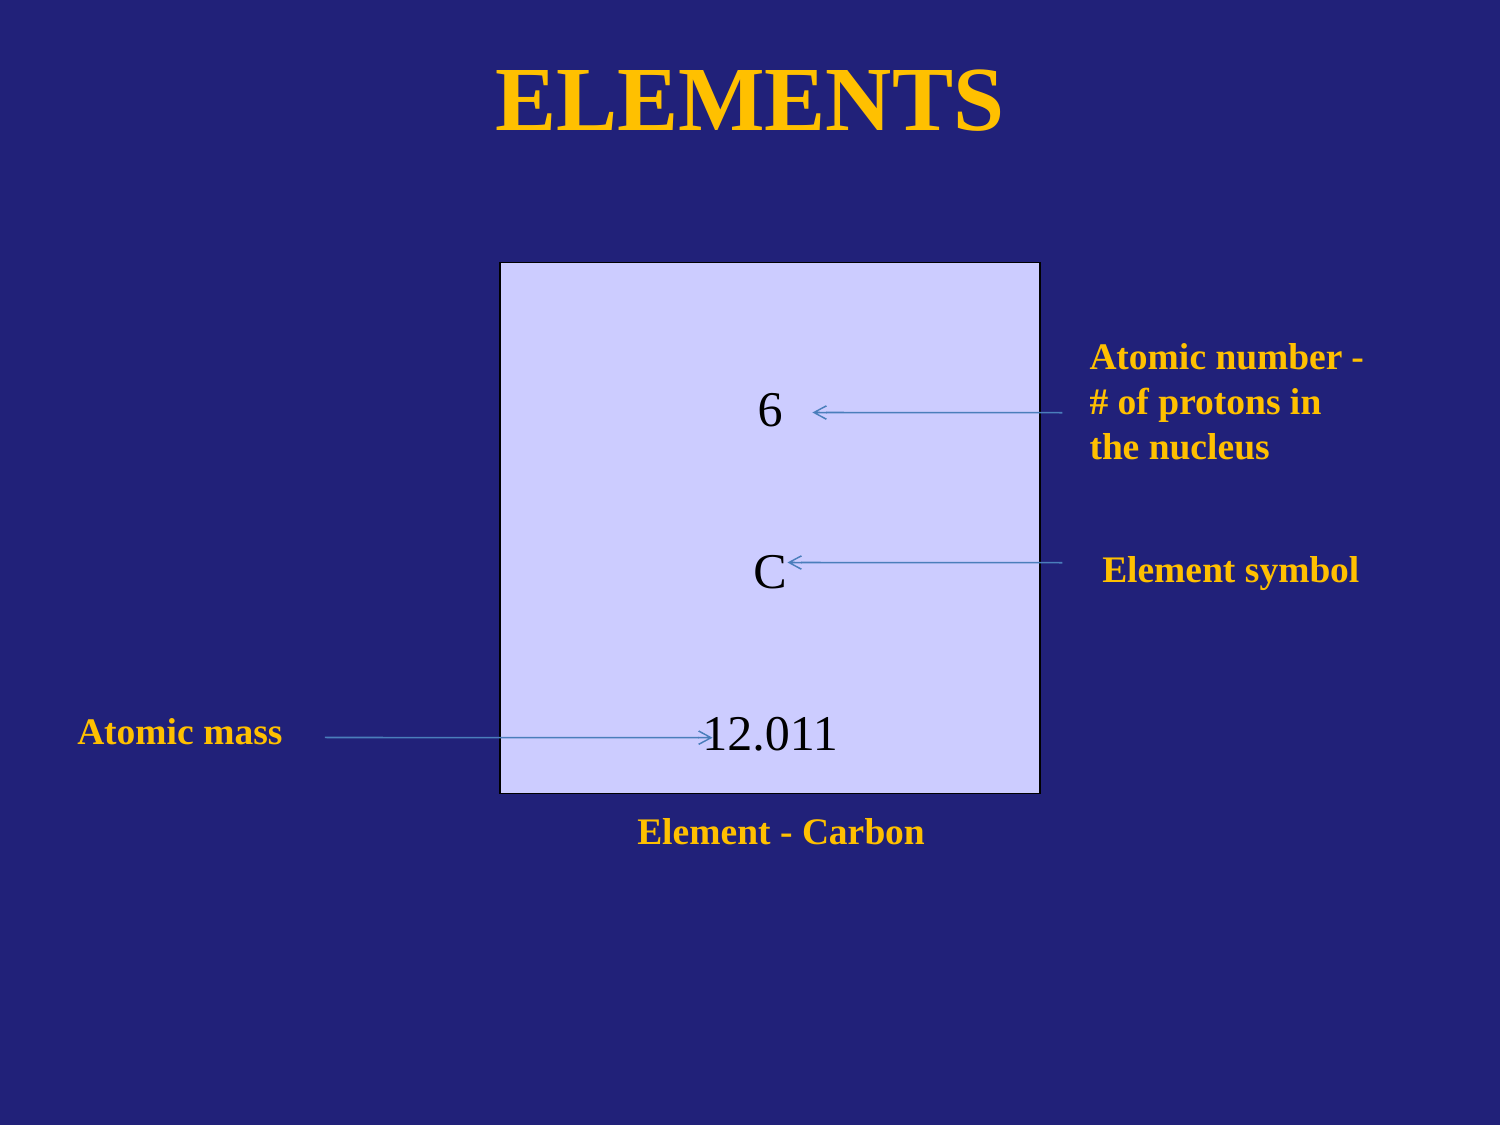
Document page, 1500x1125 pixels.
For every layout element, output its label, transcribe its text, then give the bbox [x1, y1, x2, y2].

text_box Element symbol [1087, 537, 1413, 598]
text_box Atomic mass [62, 699, 338, 760]
text_box 6 C 12.011 [500, 262, 1040, 794]
text_box Element - Carbon [500, 799, 1063, 860]
text_box Atomic number - # of protons in the nucleus [1074, 324, 1388, 475]
title ELEMENTS [75, 0, 1425, 188]
